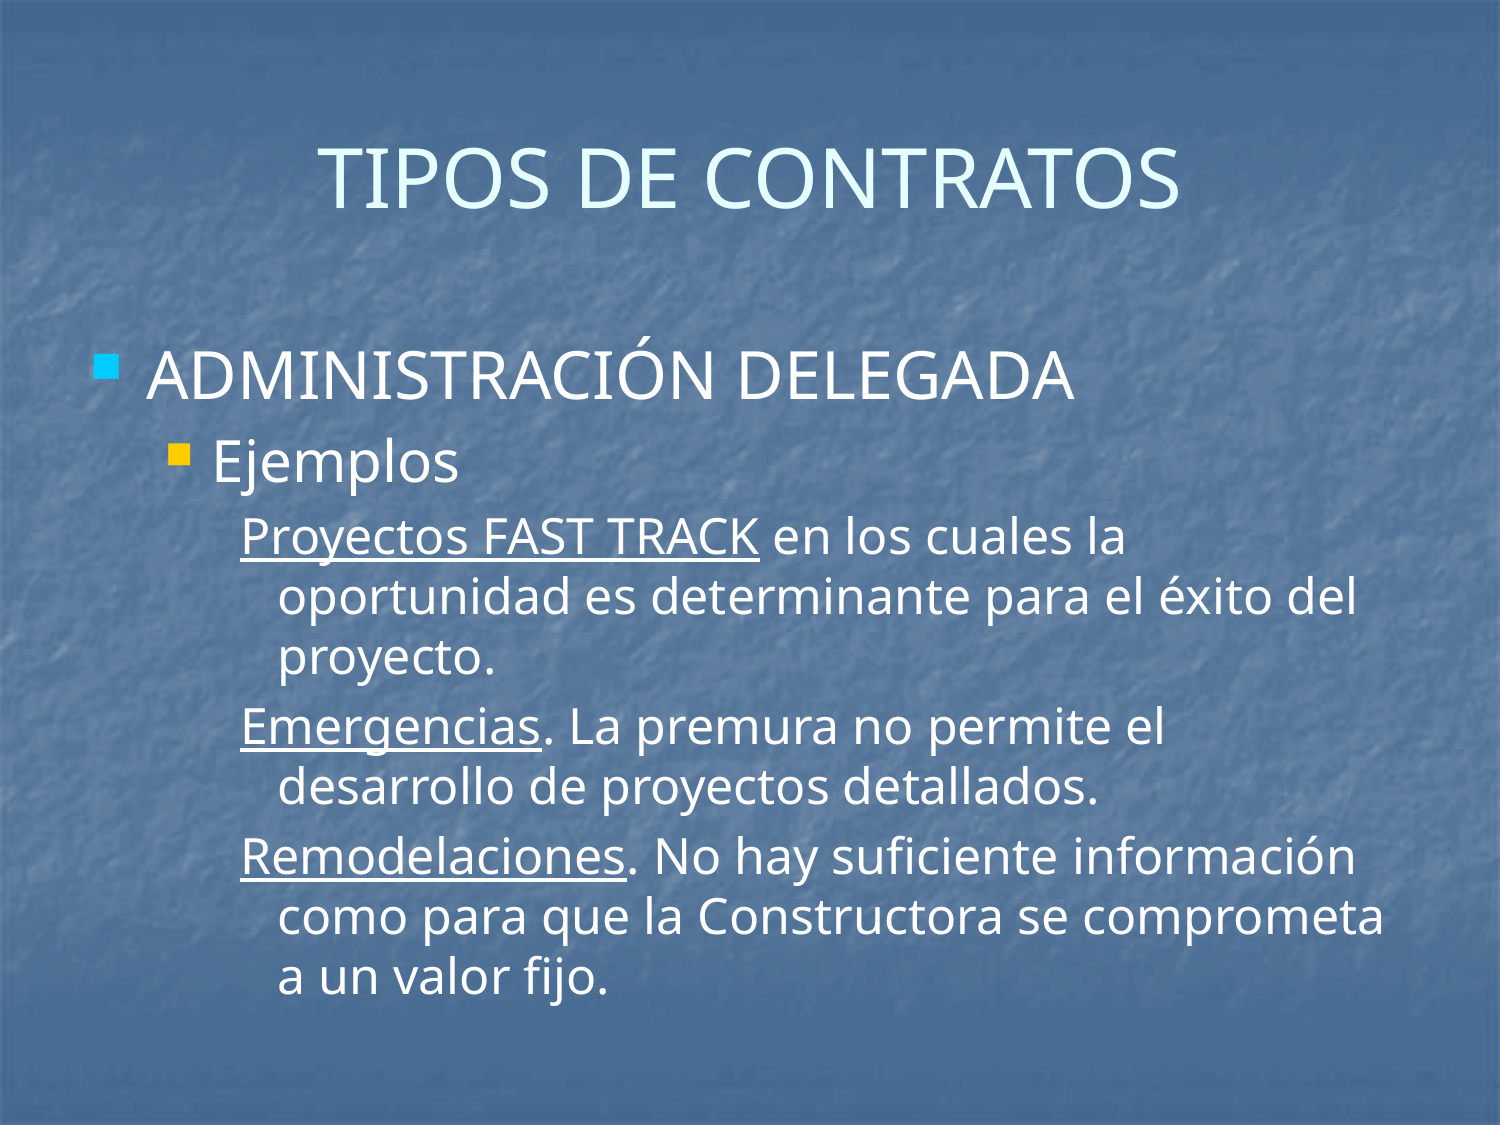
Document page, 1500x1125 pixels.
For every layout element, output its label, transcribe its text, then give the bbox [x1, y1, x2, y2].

title TIPOS DE CONTRATOS [74, 62, 1426, 288]
list ADMINISTRACIÓN DELEGADA Ejemplos Proyectos FAST TRACK en los cuales la oportunidad es determinante para el éxito del proyecto. Emergencias. La premura no permite el desarrollo de proyectos detallados. Remodelaciones. No hay suficiente información como para que la Constructora se comprometa a un valor fijo. [74, 324, 1426, 1001]
